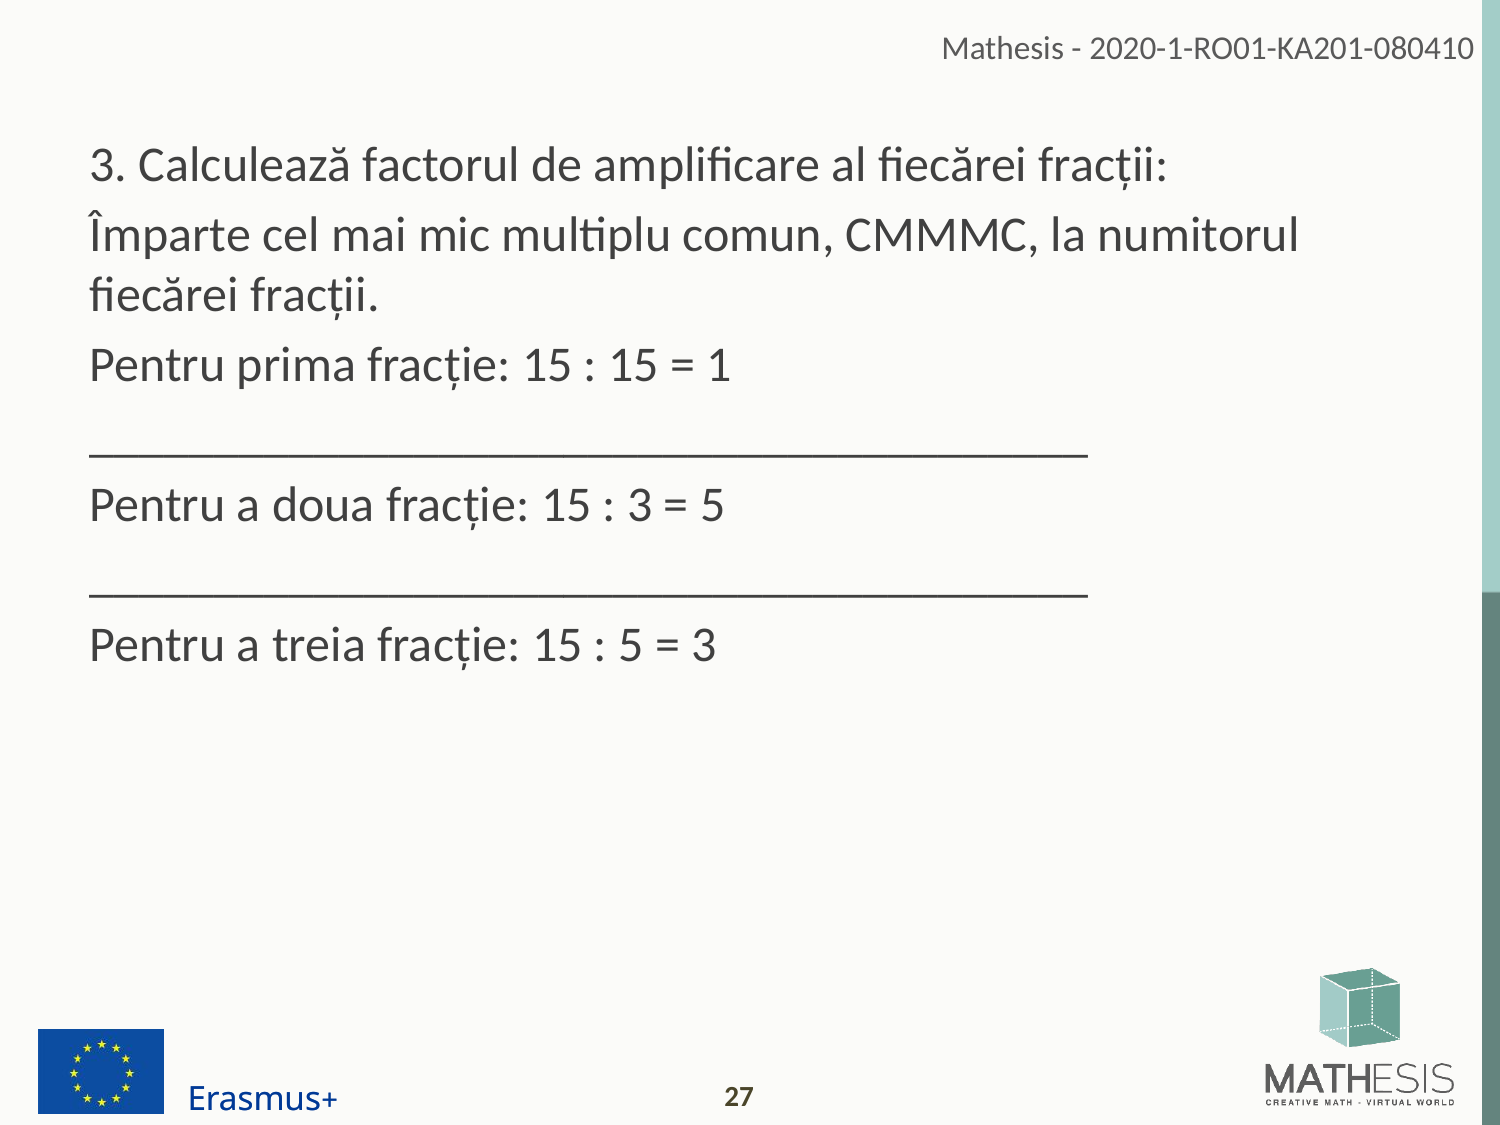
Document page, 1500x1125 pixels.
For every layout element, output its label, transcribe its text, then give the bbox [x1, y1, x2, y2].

list 3. Calculează factorul de amplificare al fiecărei fracții: Împarte cel mai mic multiplu comun, CMMMC, la numitorul fiecărei fracții. Pentru prima fracție: 15 : 15 = 1 ________________________________________ Pentru a doua fracție: 15 : 3 = 5 ________________________________________ Pentru a treia fracție: 15 : 5 = 3 [75, 124, 1425, 867]
picture [38, 1029, 164, 1114]
